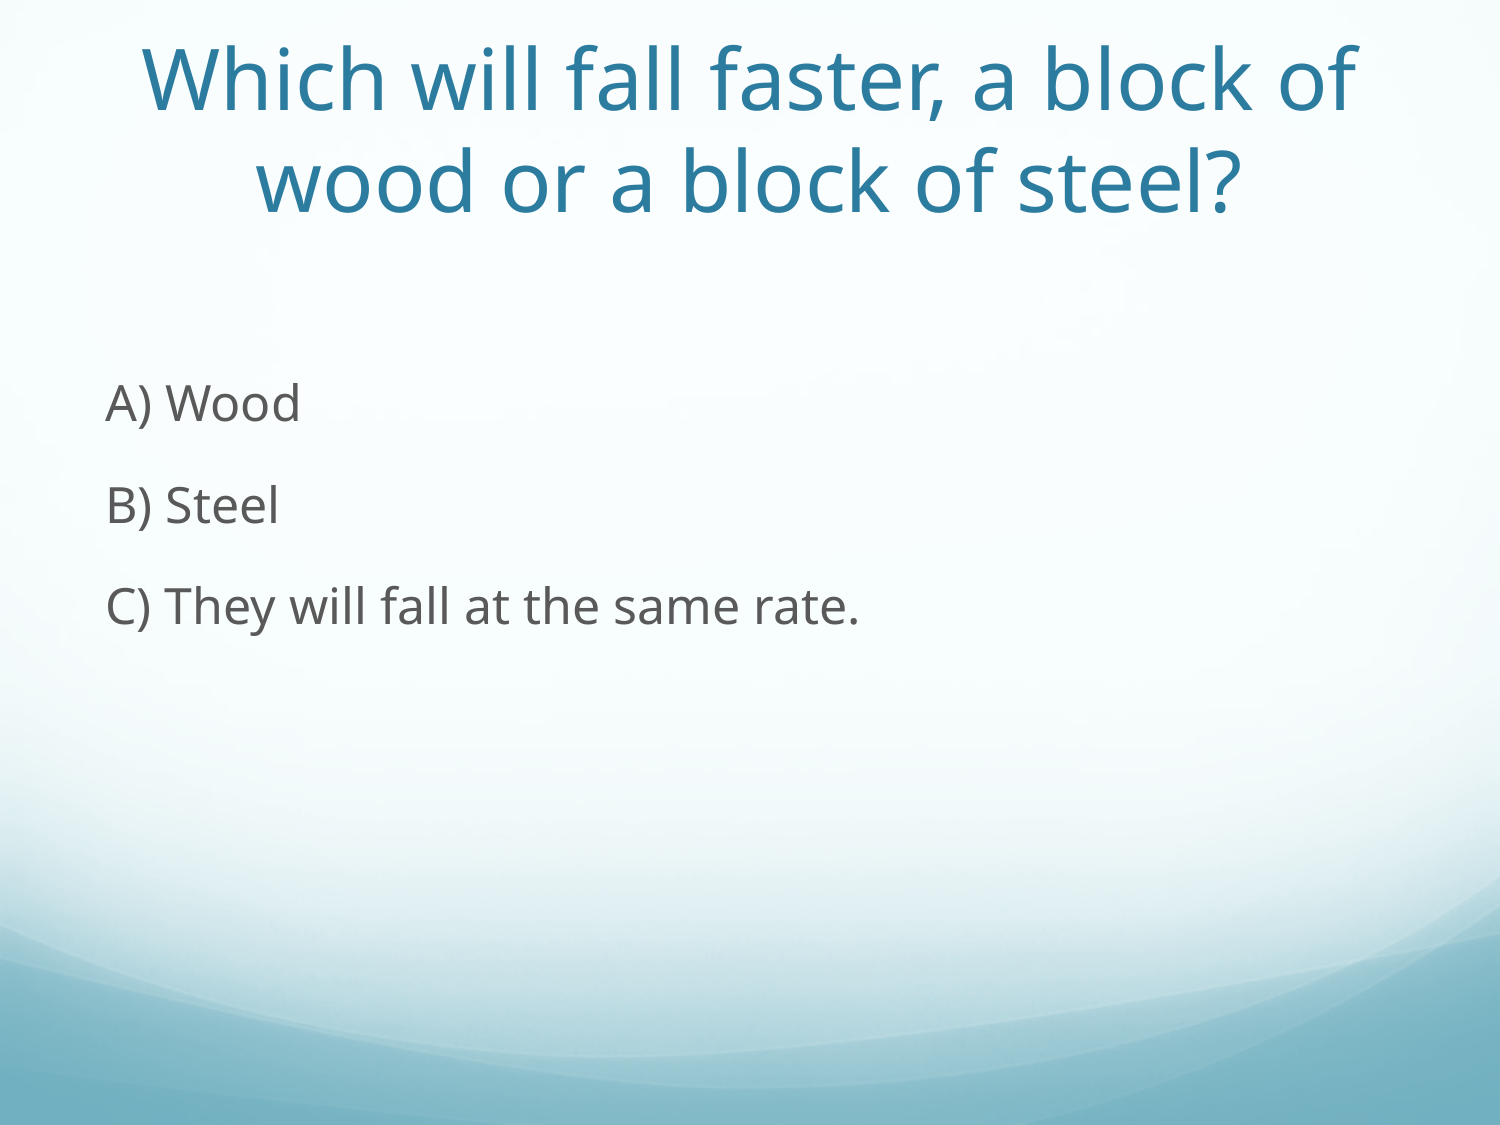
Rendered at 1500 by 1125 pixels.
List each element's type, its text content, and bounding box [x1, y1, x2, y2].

list A) Wood B) Steel C) They will fall at the same rate. [90, 262, 1410, 975]
title Which will fall faster, a block of wood or a block of steel? [90, 17, 1410, 237]
